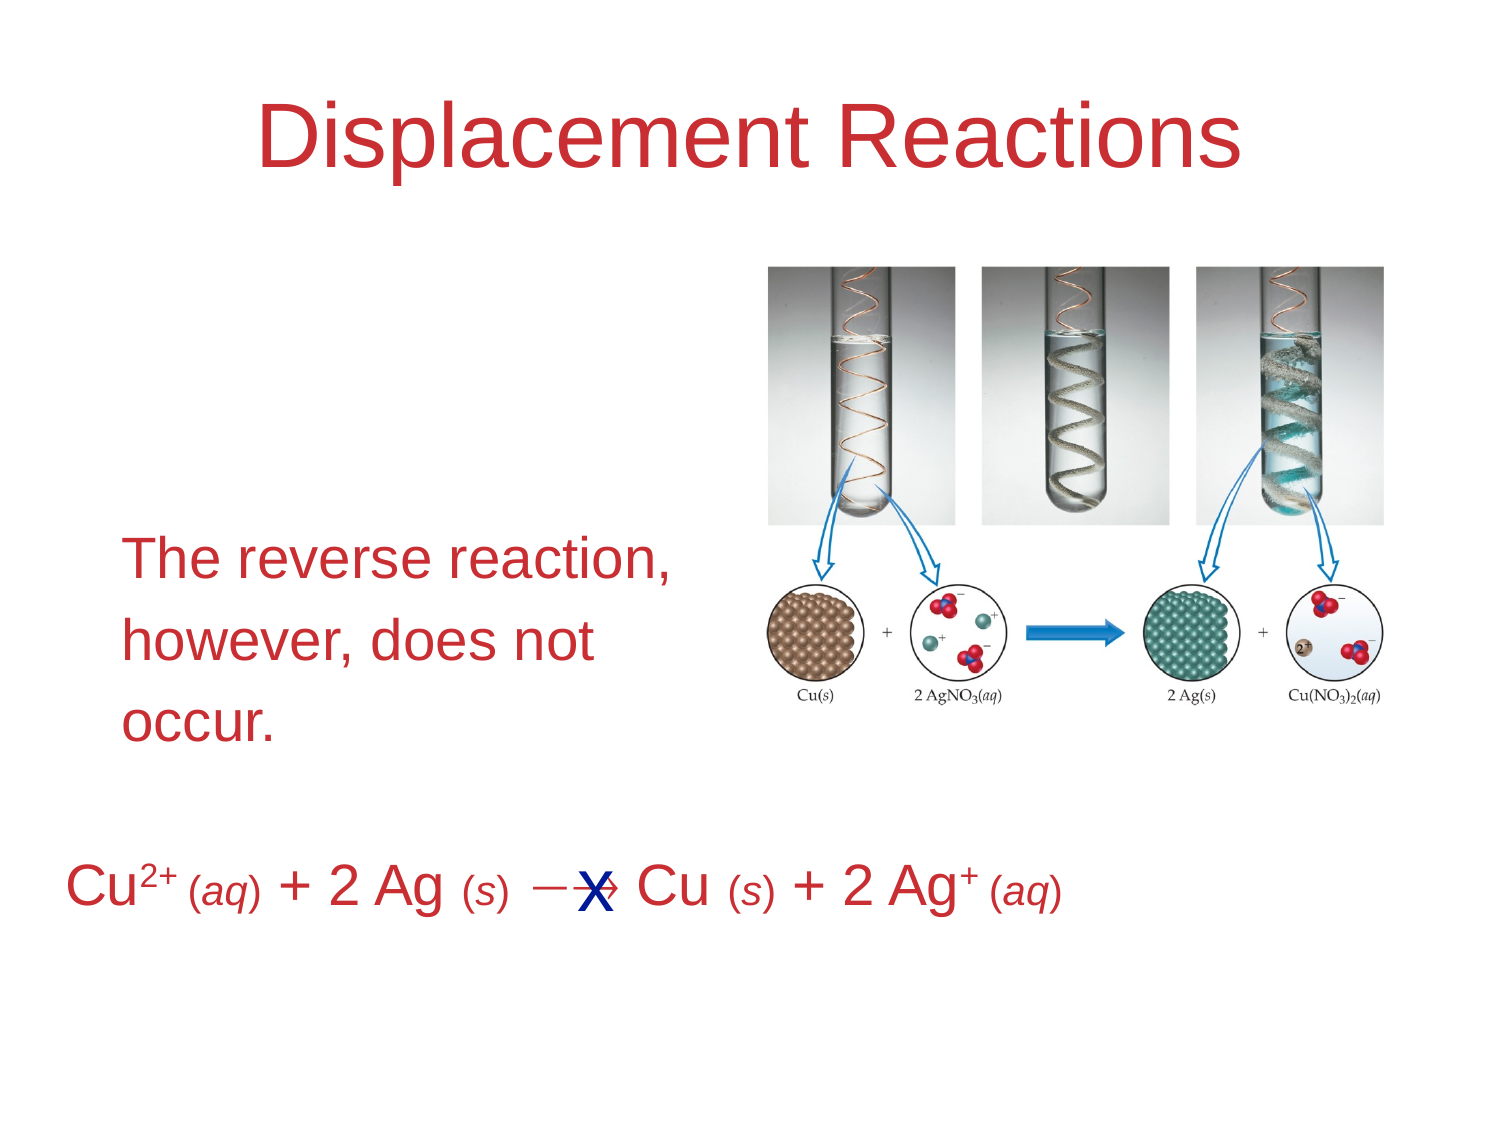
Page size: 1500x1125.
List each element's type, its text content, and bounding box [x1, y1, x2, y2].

title Displacement Reactions [112, 37, 1388, 226]
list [762, 262, 1388, 725]
list The reverse reaction, however, does not occur. Cu2+ (aq) + 2 Ag (s)  Cu (s) + 2 Ag+ (aq) [49, 512, 1238, 938]
text_box x [562, 829, 630, 934]
